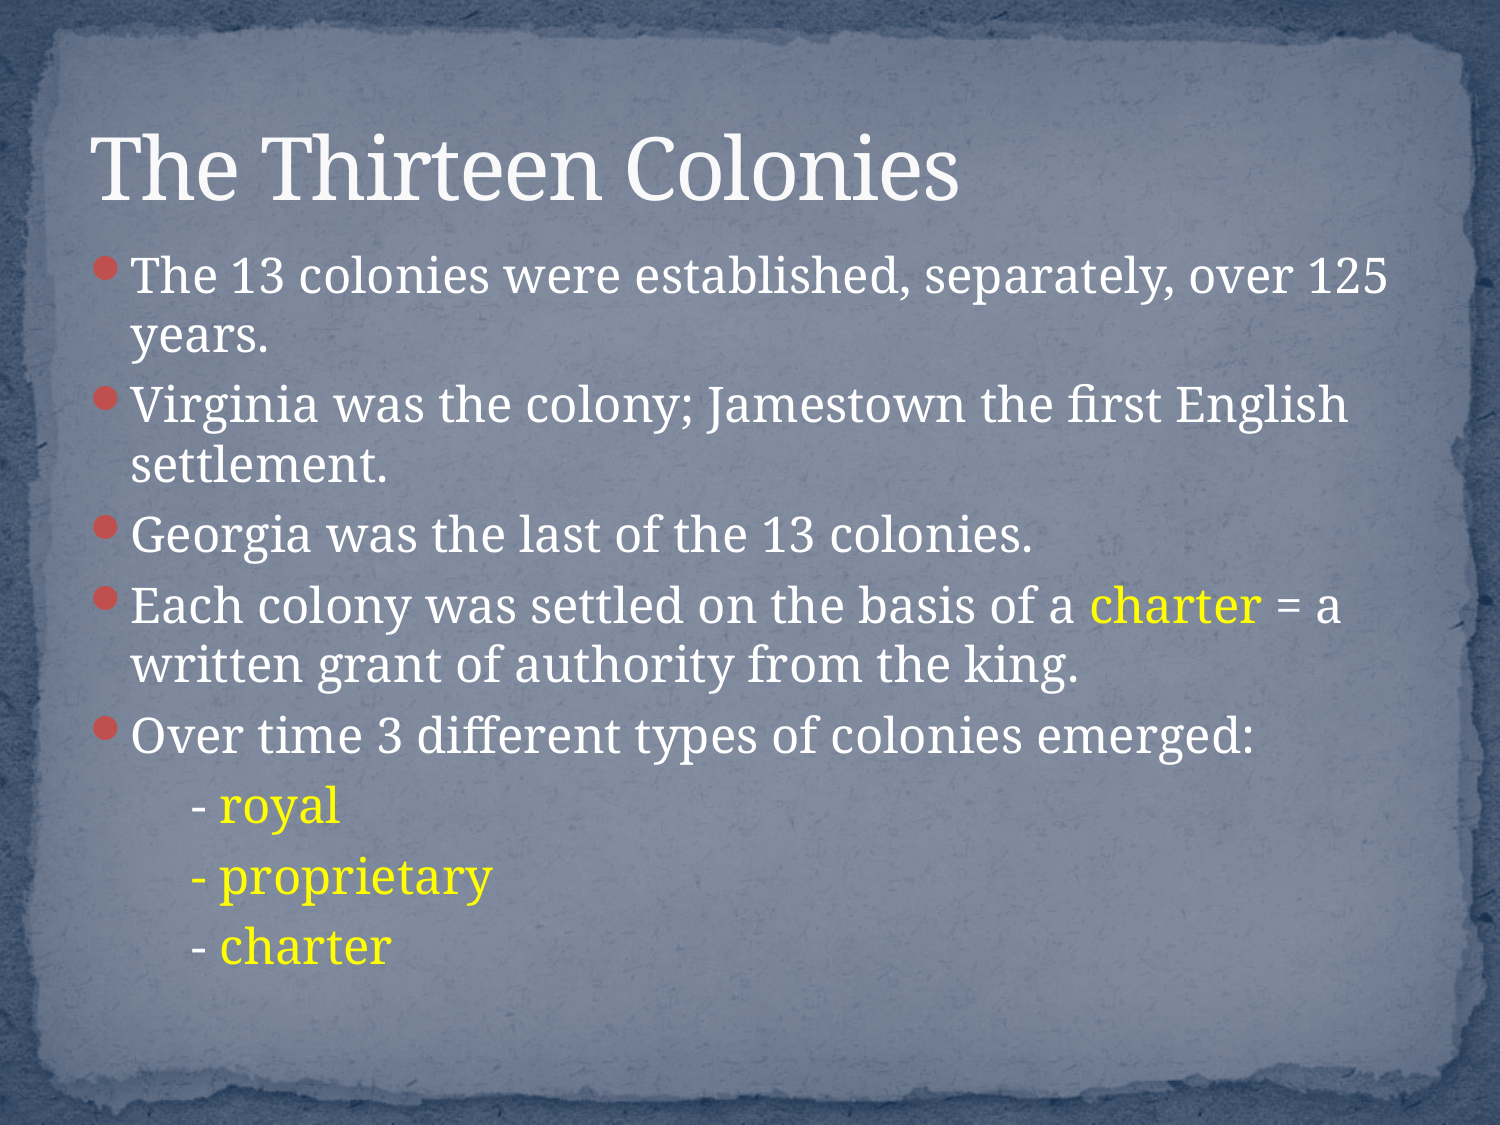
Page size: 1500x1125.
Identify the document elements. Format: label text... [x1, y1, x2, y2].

title The Thirteen Colonies [74, 24, 1425, 225]
list The 13 colonies were established, separately, over 125 years. Virginia was the colony; Jamestown the first English settlement. Georgia was the last of the 13 colonies. Each colony was settled on the basis of a charter = a written grant of authority from the king. Over time 3 different types of colonies emerged: - royal - proprietary - charter [75, 236, 1425, 987]
